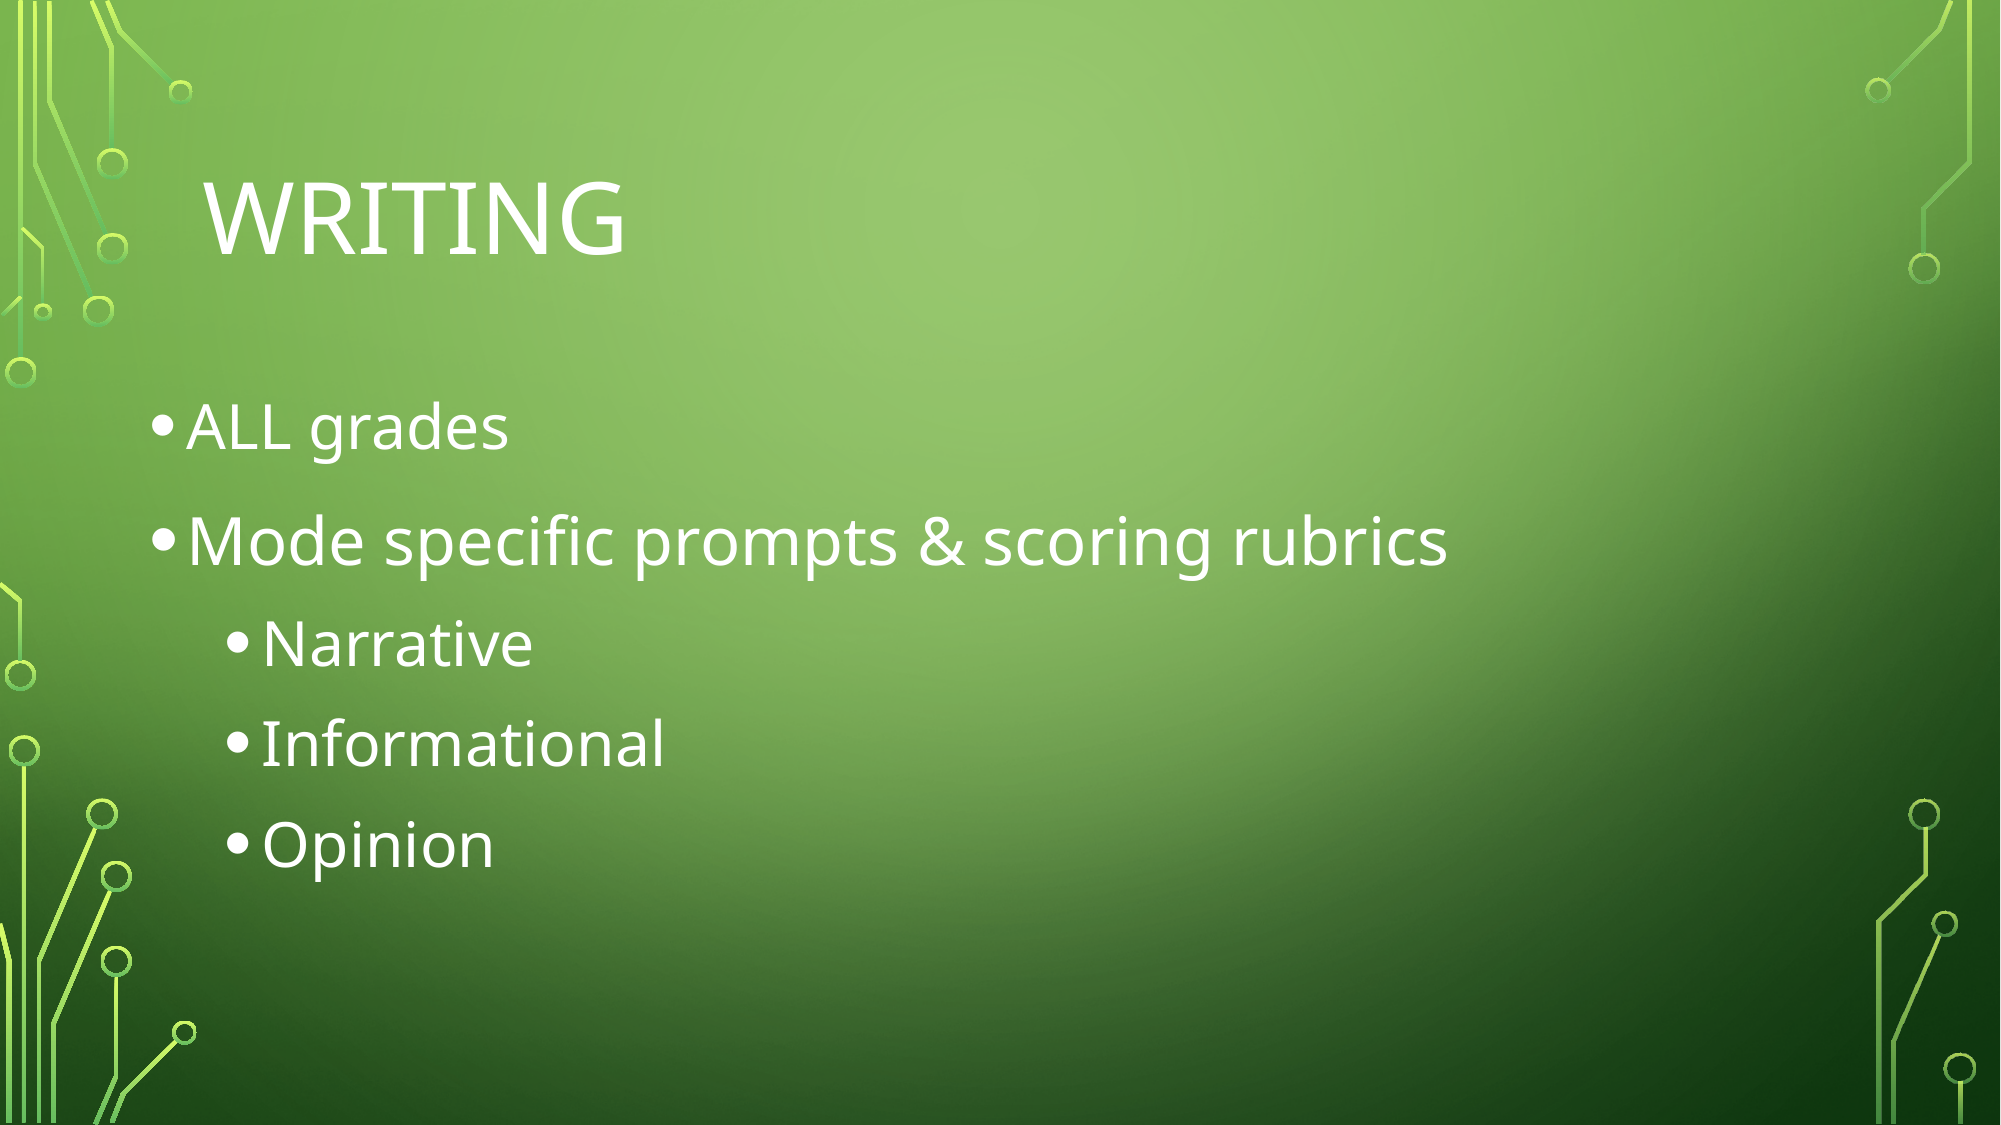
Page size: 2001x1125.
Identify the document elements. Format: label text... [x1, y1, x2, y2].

title Writing [187, 101, 1813, 344]
list ALL grades Mode specific prompts & scoring rubrics Narrative Informational Opinion [134, 364, 1866, 1069]
